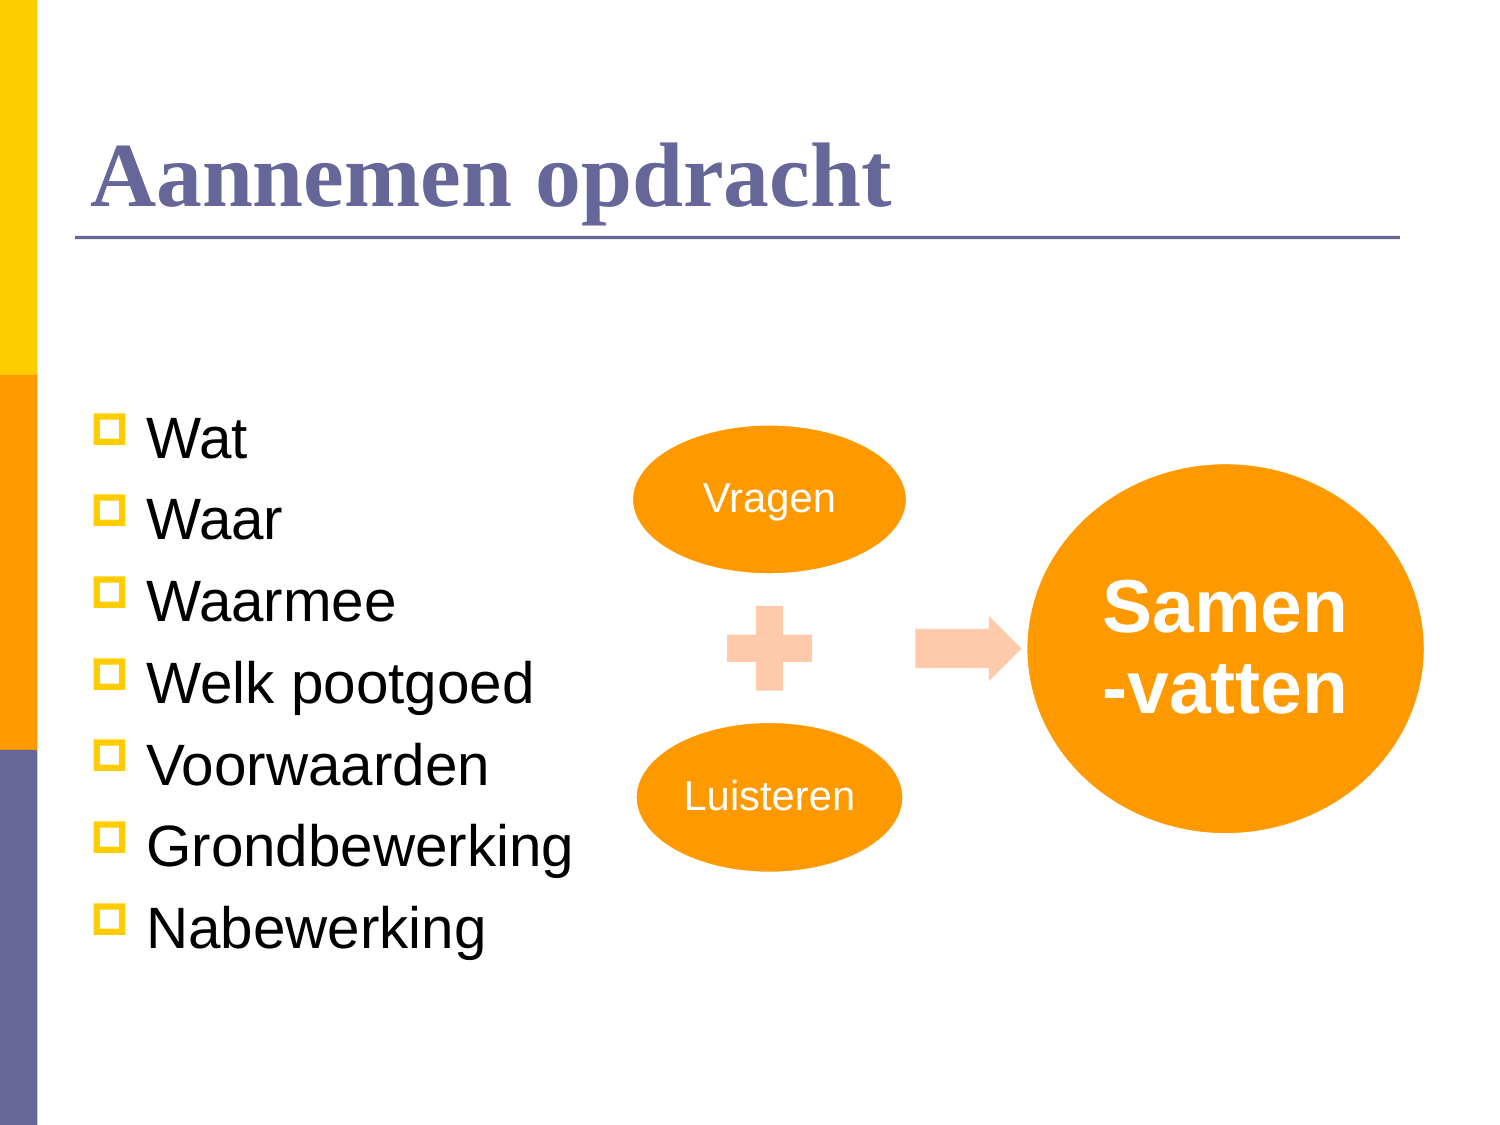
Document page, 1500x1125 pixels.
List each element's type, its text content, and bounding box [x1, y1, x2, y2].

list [631, 262, 1425, 1035]
title Aannemen opdracht [75, 45, 1425, 233]
list Wat Waar Waarmee Welk pootgoed Voorwaarden Grondbewerking Nabewerking [75, 392, 631, 905]
